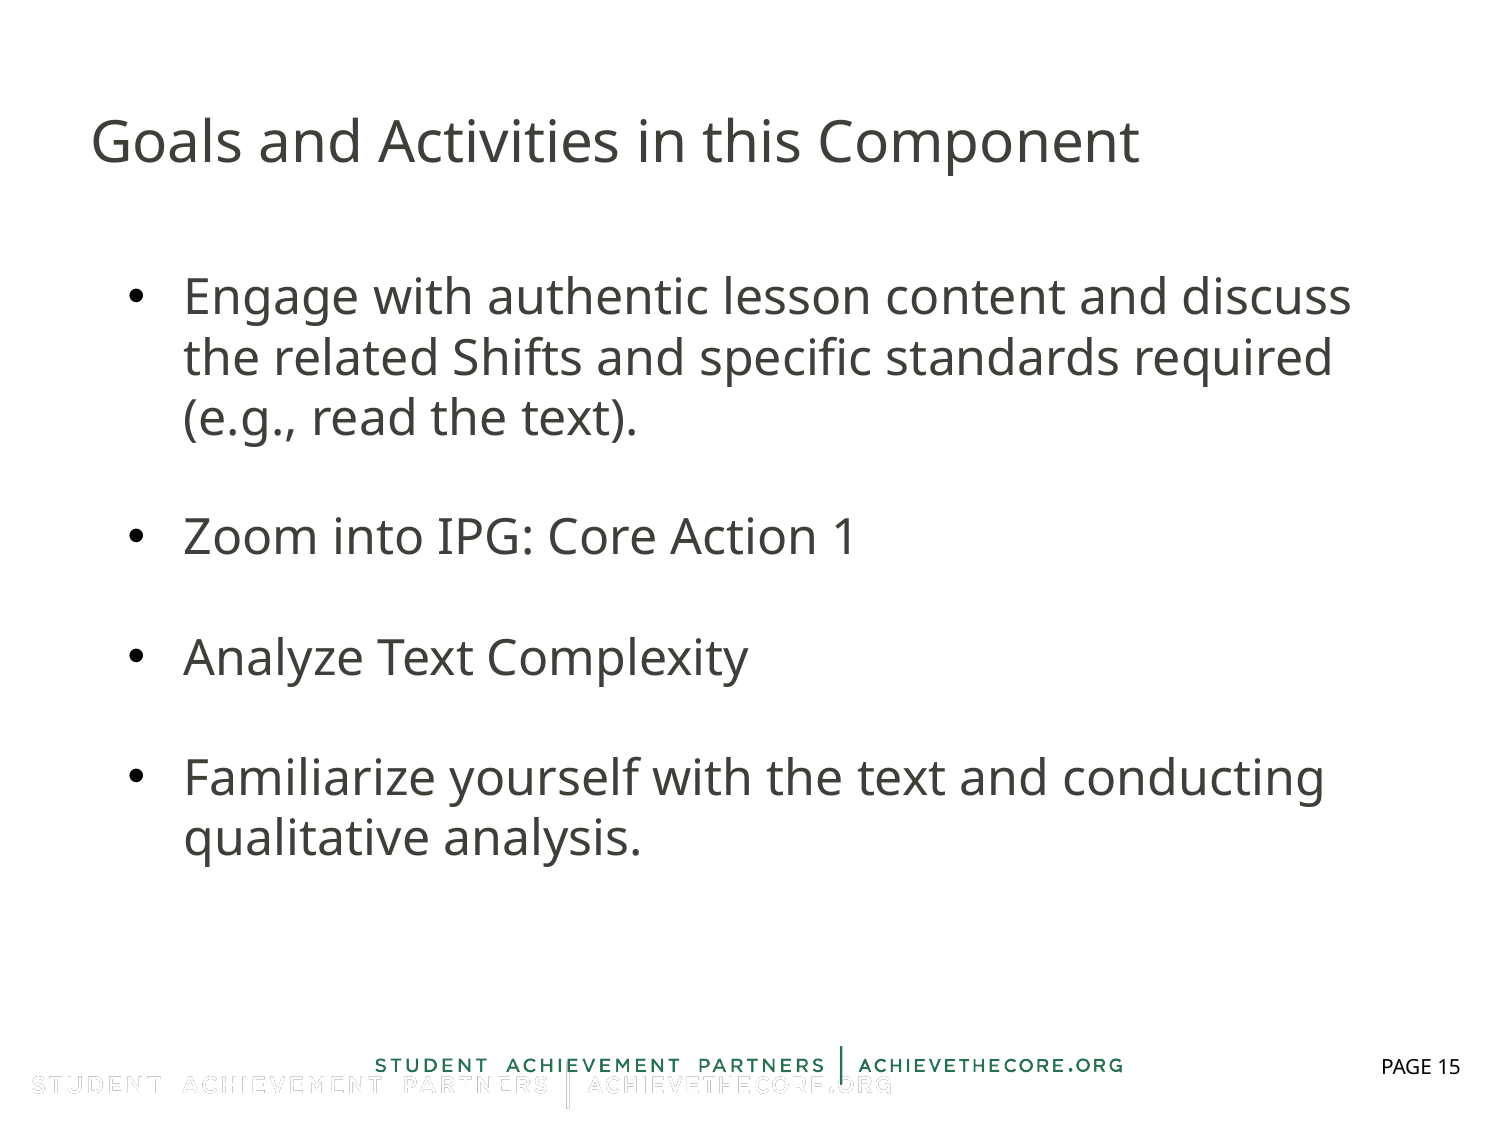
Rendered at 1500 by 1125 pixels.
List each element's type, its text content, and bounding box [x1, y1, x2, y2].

picture [12, 1046, 1122, 1112]
title Goals and Activities in this Component [75, 45, 1425, 233]
list Engage with authentic lesson content and discuss the related Shifts and specific standards required (e.g., read the text). Zoom into IPG: Core Action 1 Analyze Text Complexity Familiarize yourself with the text and conducting qualitative analysis. [75, 249, 1425, 993]
